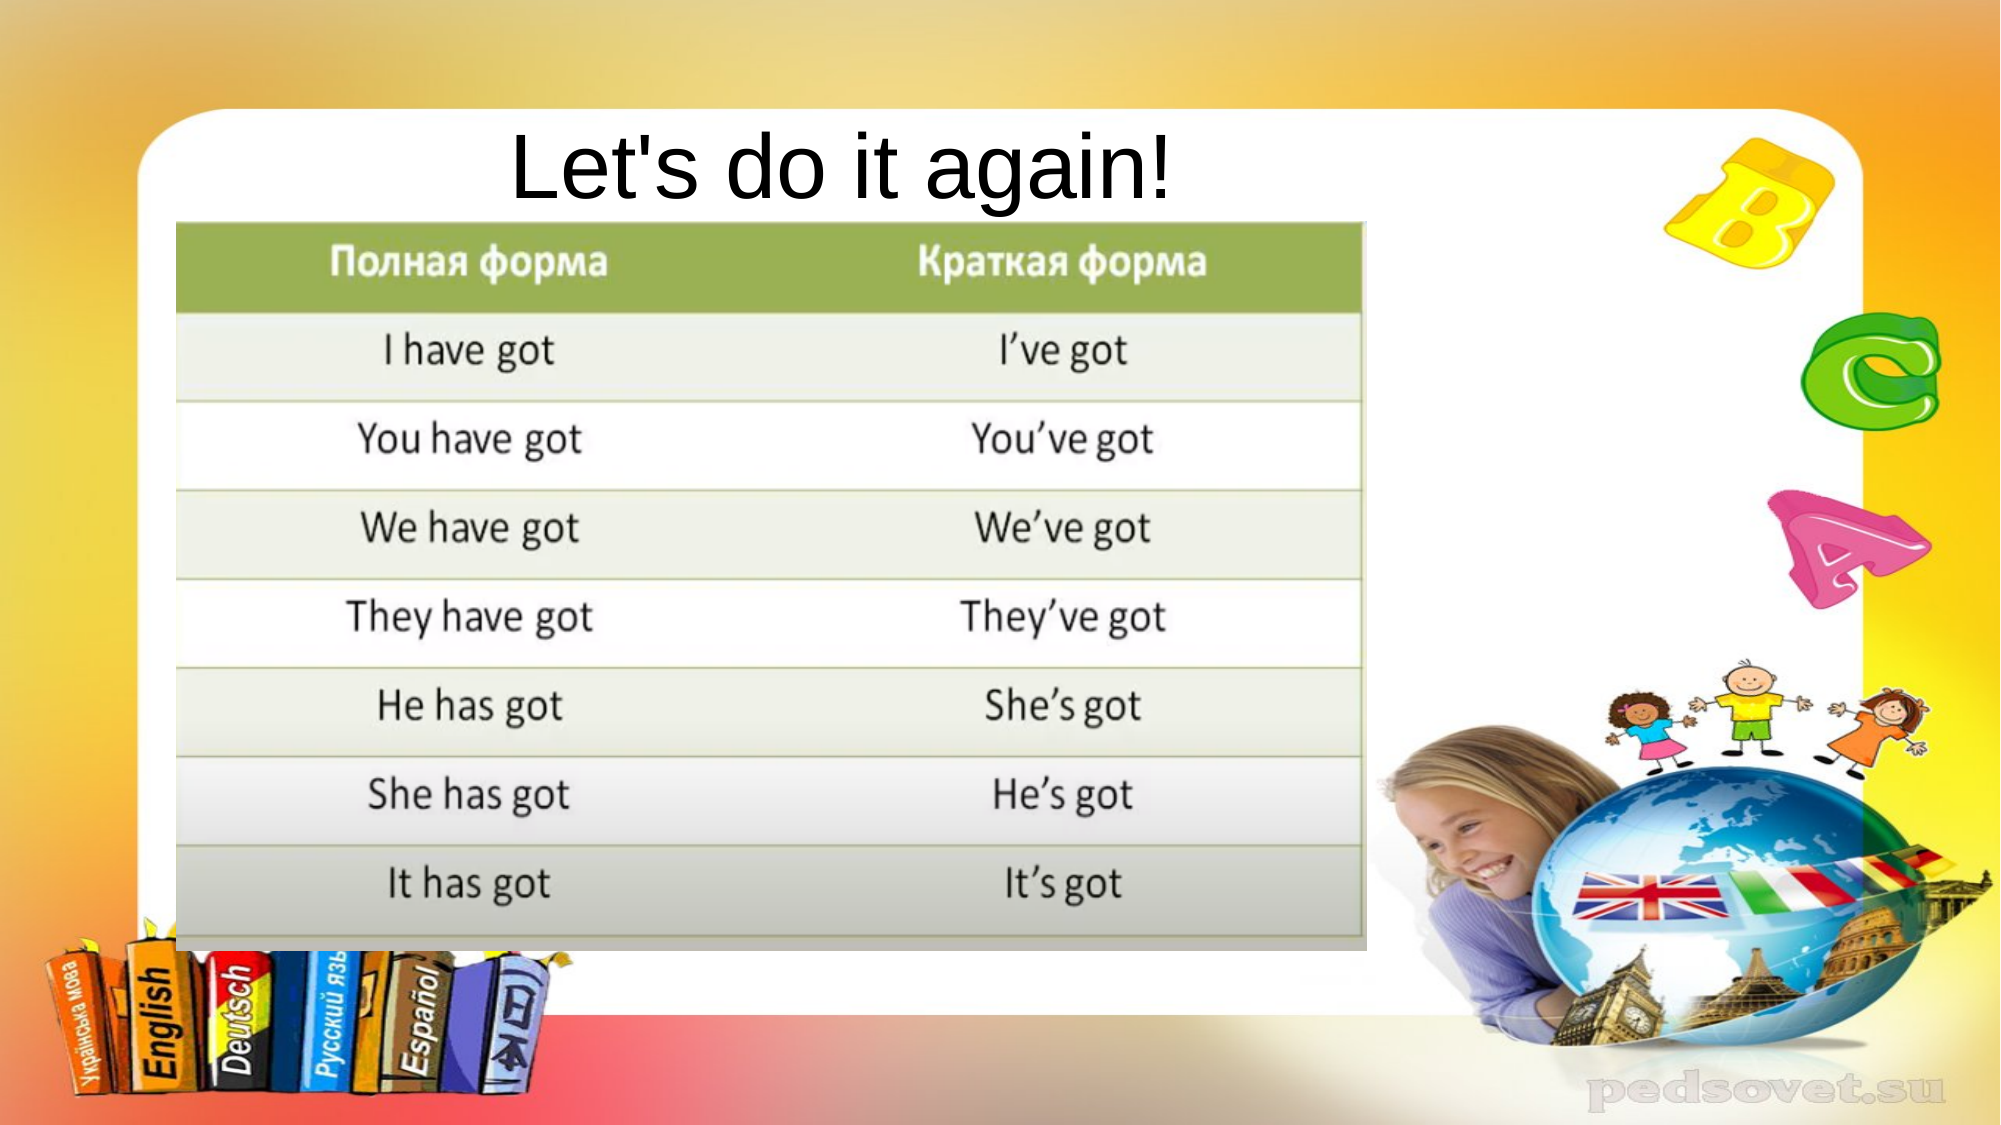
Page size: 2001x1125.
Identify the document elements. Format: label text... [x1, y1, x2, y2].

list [176, 221, 1367, 951]
title Let's do it again! [137, 59, 1547, 278]
picture [0, 0, 2001, 1125]
